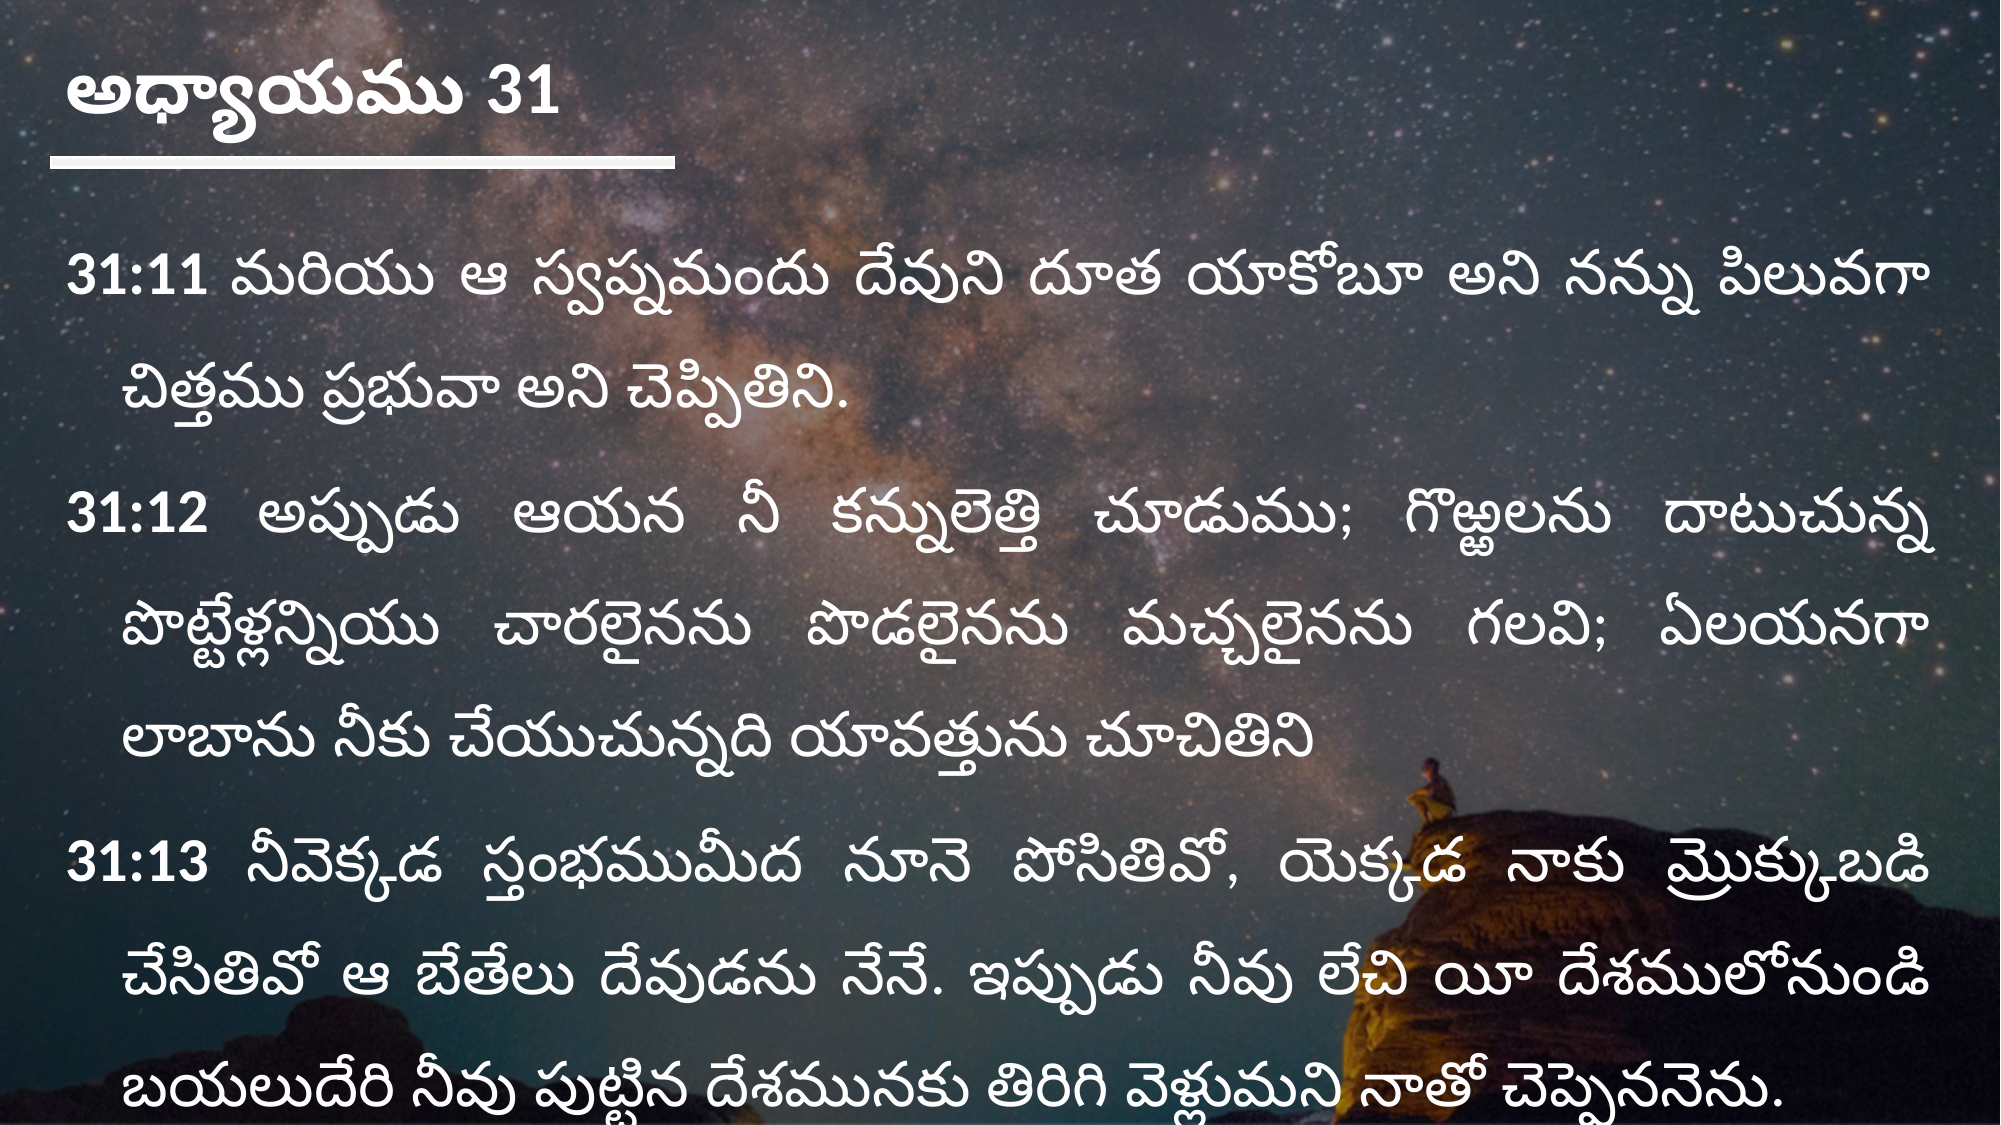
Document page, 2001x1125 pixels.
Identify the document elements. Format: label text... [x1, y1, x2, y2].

list 31:11 మరియు ఆ స్వప్నమందు దేవుని దూత యాకోబూ అని నన్ను పిలువగా చిత్తము ప్రభువా అని చెప్పితిని. 31:12 అప్పుడు ఆయన నీ కన్నులెత్తి చూడుము; గొఱ్ఱలను దాటుచున్న పొట్టేళ్లన్నియు చారలైనను పొడలైనను మచ్చలైనను గలవి; ఏలయనగా లాబాను నీకు చేయుచున్నది యావత్తును చూచితిని 31:13 నీవెక్కడ స్తంభముమీద నూనె పోసితివో, యెక్కడ నాకు మ్రొక్కుబడి చేసితివో ఆ బేతేలు దేవుడను నేనే. ఇప్పుడు నీవు లేచి యీ దేశములోనుండి బయలుదేరి నీవు పుట్టిన దేశమునకు తిరిగి వెళ్లుమని నాతో చెప్పెననెను. [50, 187, 1946, 1063]
title అధ్యాయము 31 [50, 0, 1925, 167]
picture [0, 0, 2000, 1125]
